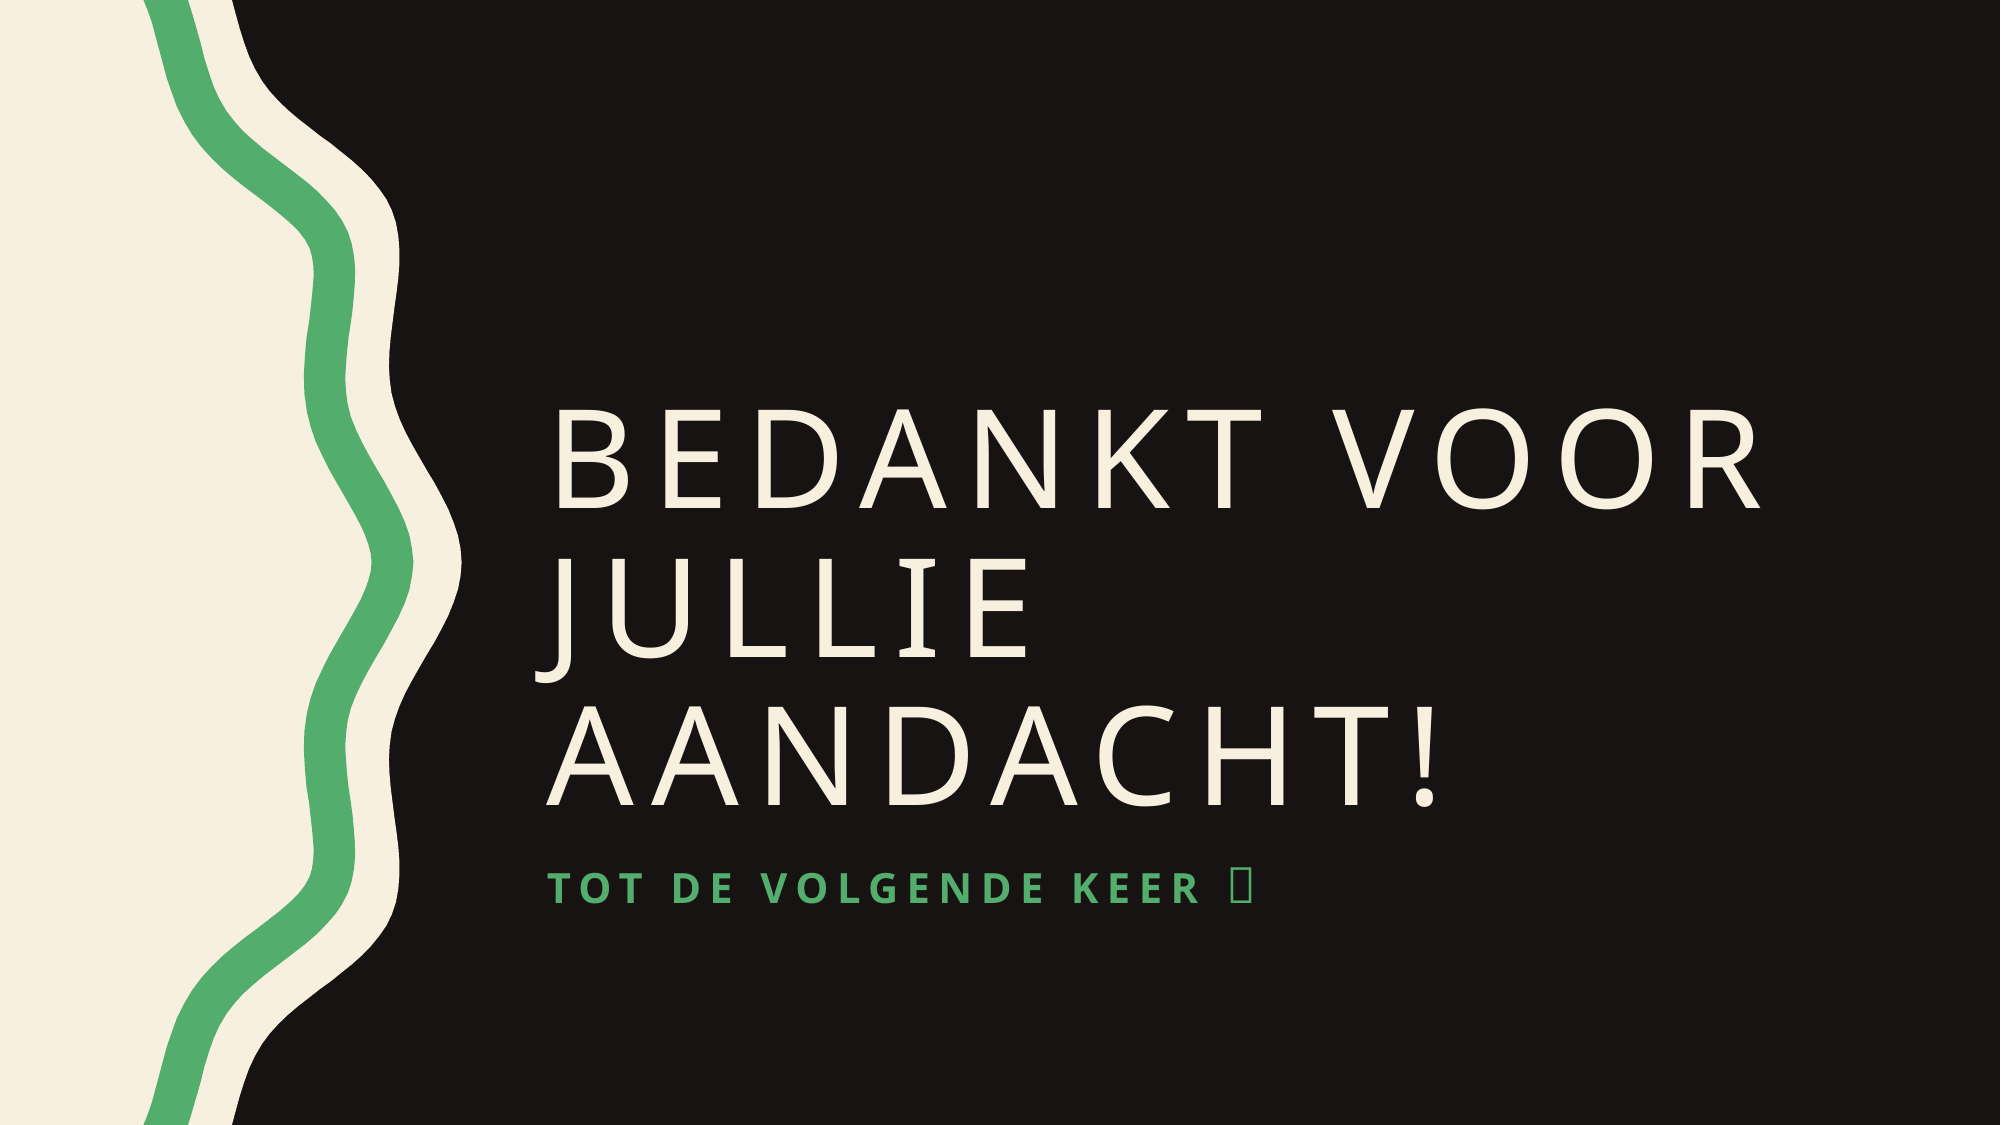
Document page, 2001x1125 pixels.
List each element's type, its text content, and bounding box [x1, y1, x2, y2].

title Bedankt voor jullie aandacht! [531, 176, 1875, 843]
list Tot de volgende keer  [531, 846, 1684, 1003]
